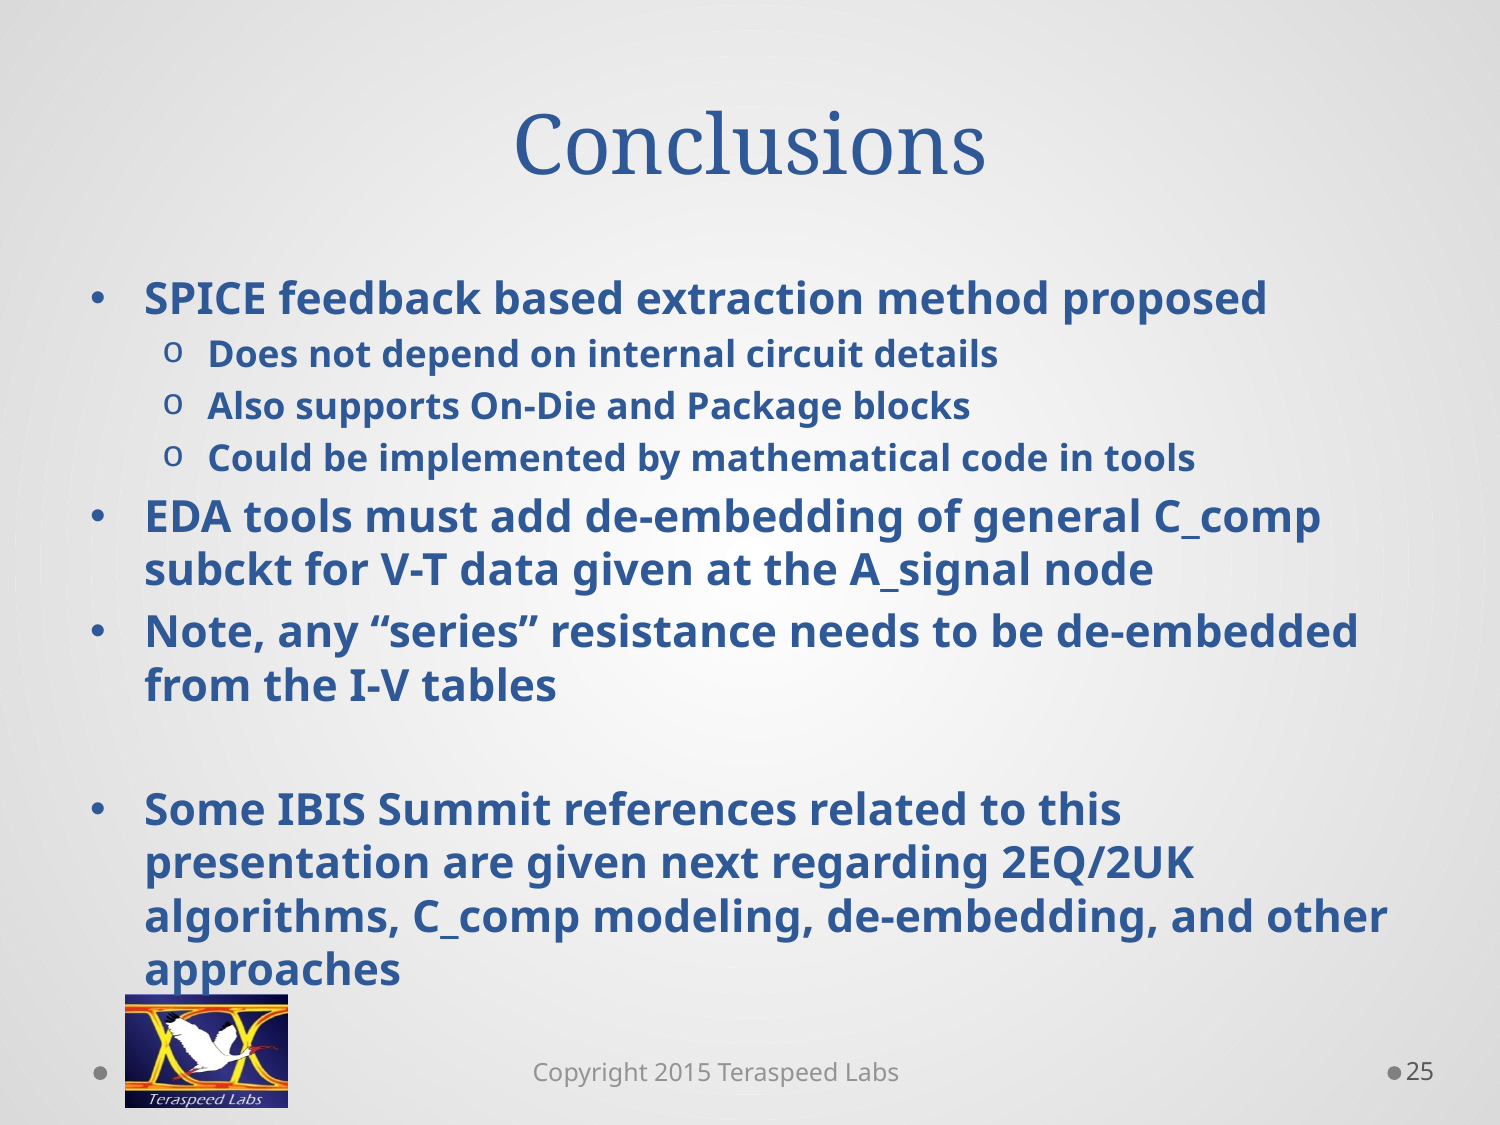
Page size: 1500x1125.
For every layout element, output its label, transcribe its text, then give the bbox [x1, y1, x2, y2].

title Conclusions [75, 0, 1425, 262]
slide_number 25 [1401, 1042, 1494, 1103]
picture [125, 1005, 288, 1108]
footer Copyright 2015 Teraspeed Labs [525, 1043, 993, 1103]
list SPICE feedback based extraction method proposed Does not depend on internal circuit details Also supports On-Die and Package blocks Could be implemented by mathematical code in tools EDA tools must add de-embedding of general C_comp subckt for V-T data given at the A_signal node Note, any “series” resistance needs to be de-embedded from the I-V tables Some IBIS Summit references related to this presentation are given next regarding 2EQ/2UK algorithms, C_comp modeling, de-embedding, and other approaches [75, 262, 1425, 1005]
